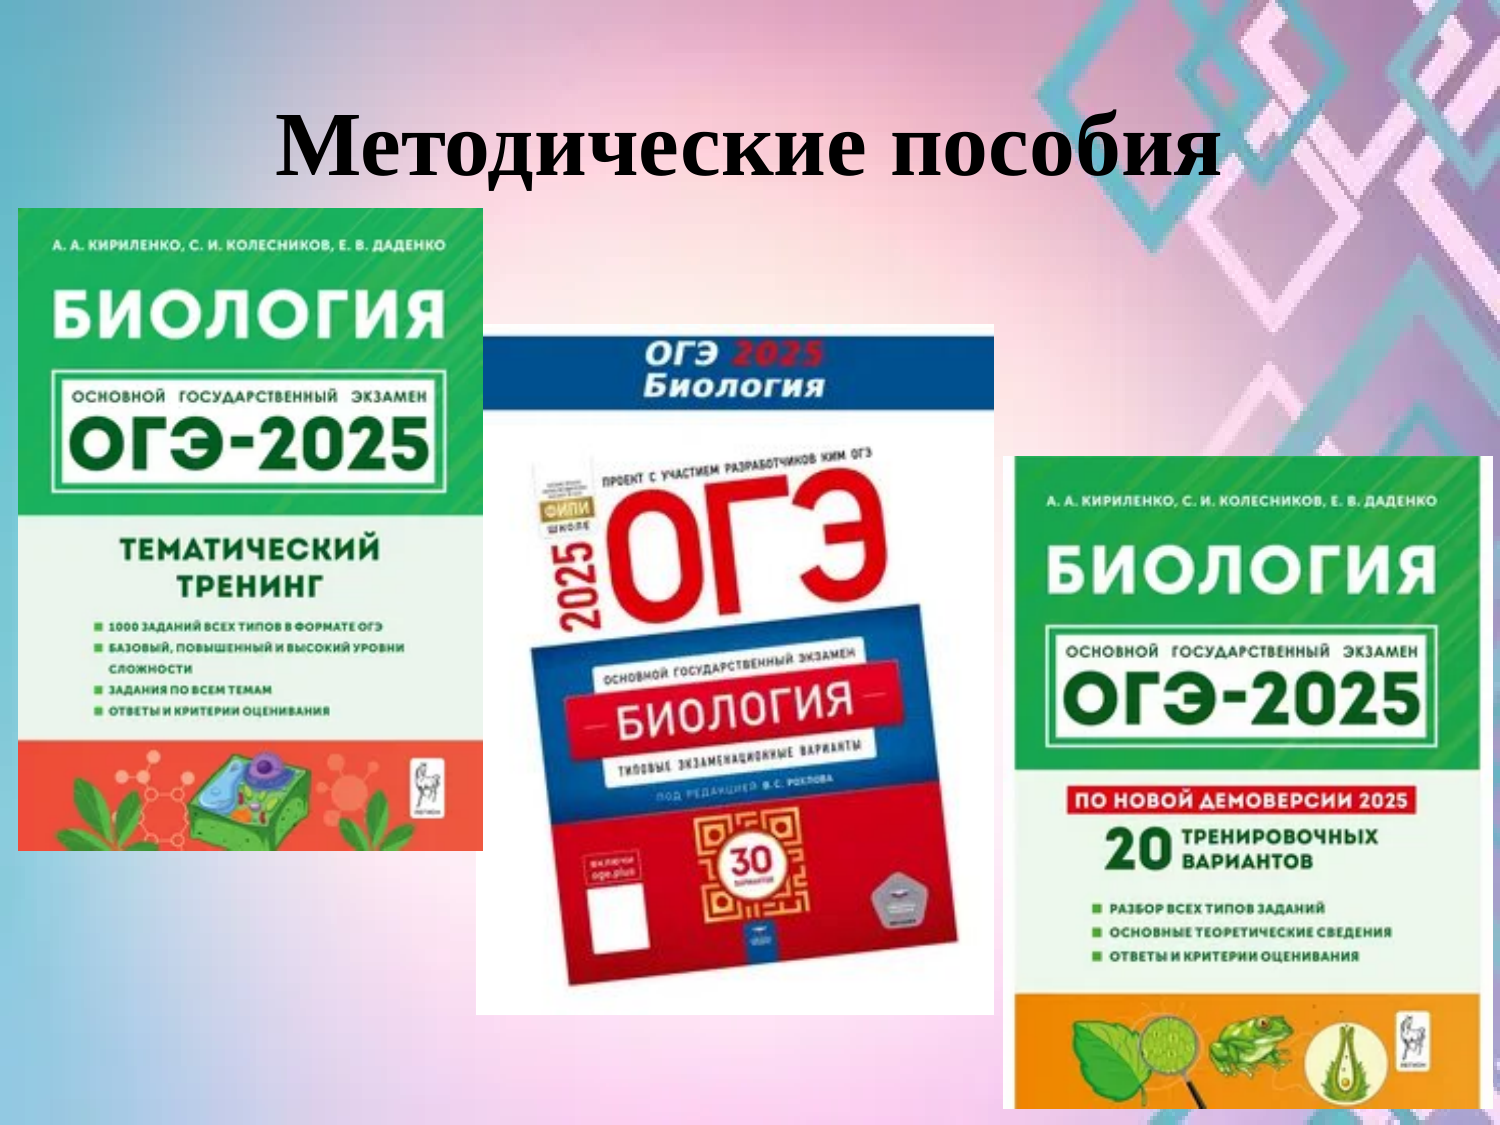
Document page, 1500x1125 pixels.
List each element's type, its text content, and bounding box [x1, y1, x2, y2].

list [476, 324, 994, 1015]
title Методические пособия [75, 45, 1425, 233]
picture [0, 0, 1500, 1125]
